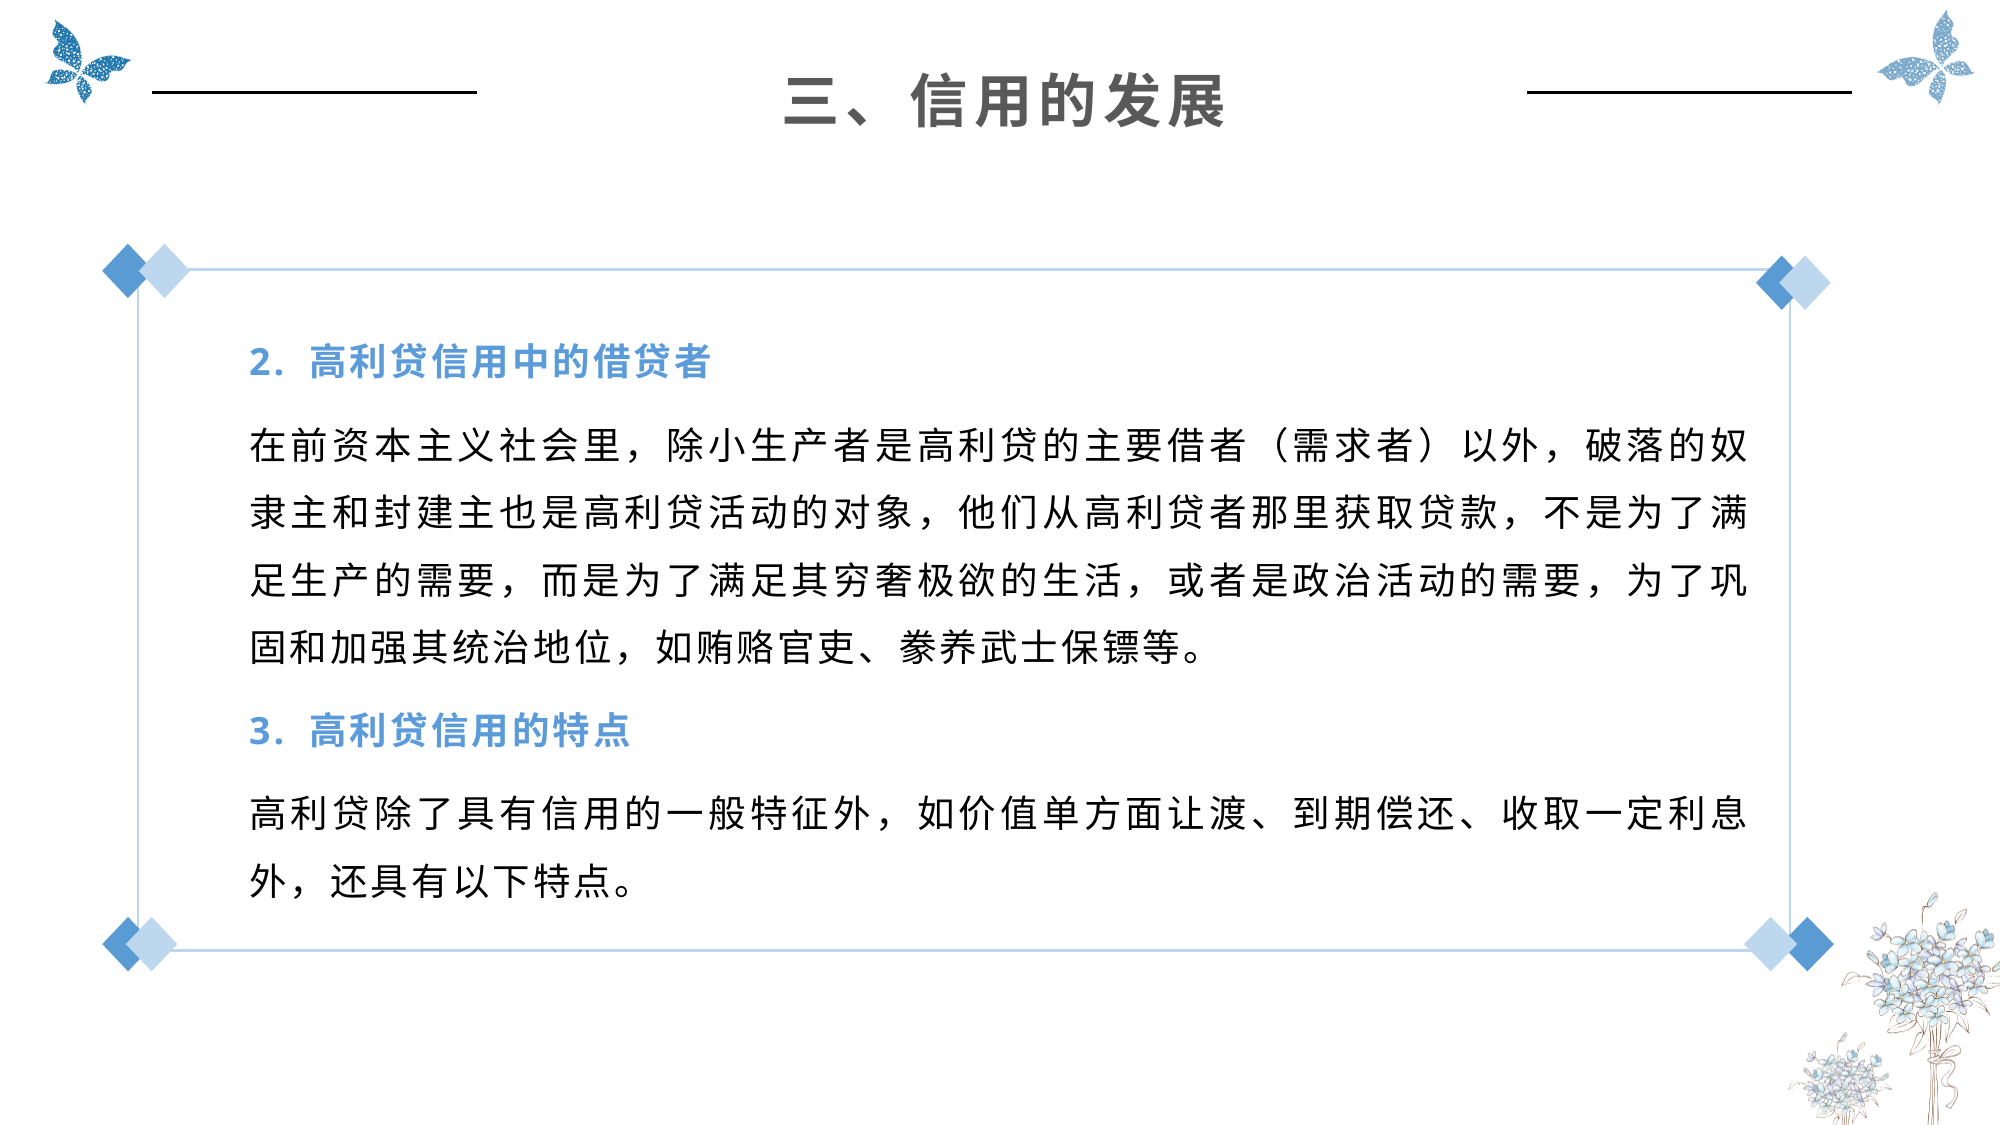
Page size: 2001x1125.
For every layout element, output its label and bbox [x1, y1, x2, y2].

text_box [151, 55, 1852, 142]
picture [1788, 892, 2000, 1125]
text_box [102, 243, 1834, 972]
